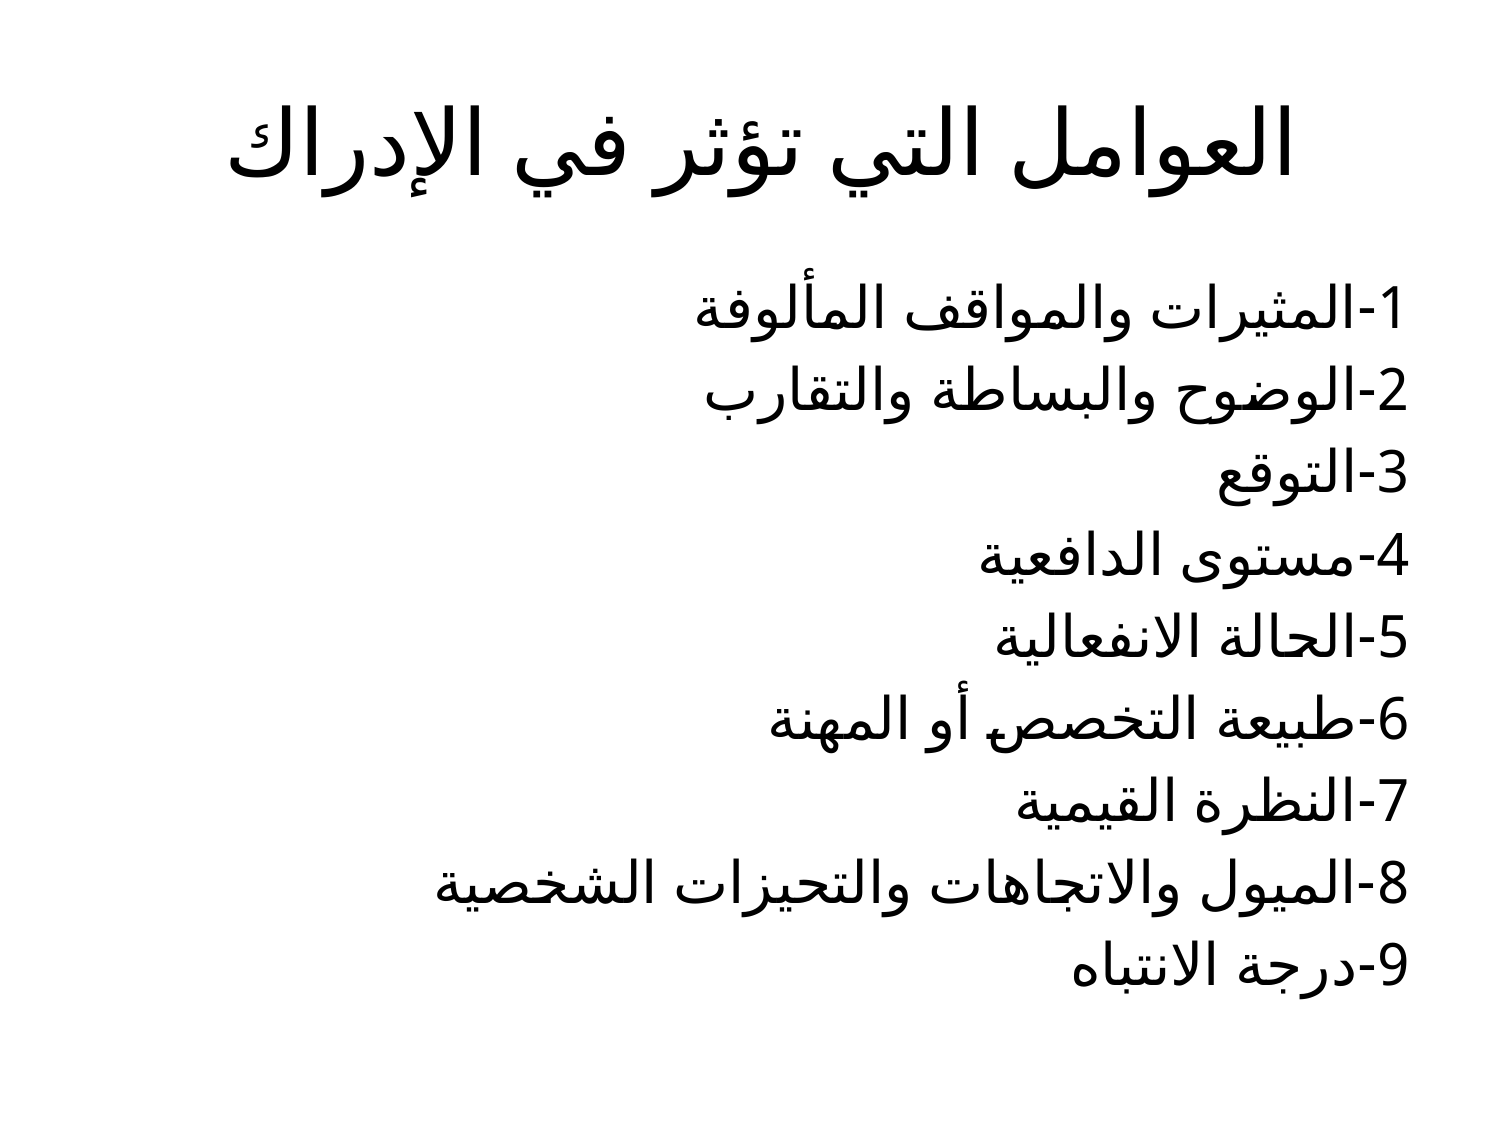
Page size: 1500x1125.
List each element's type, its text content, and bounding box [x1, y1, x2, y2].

title العوامل التي تؤثر في الإدراك [75, 45, 1425, 233]
list 1-المثيرات والمواقف المألوفة 2-الوضوح والبساطة والتقارب 3-التوقع 4-مستوى الدافعية 5-الحالة الانفعالية 6-طبيعة التخصص أو المهنة 7-النظرة القيمية 8-الميول والاتجاهات والتحيزات الشخصية 9-درجة الانتباه [75, 262, 1425, 1005]
